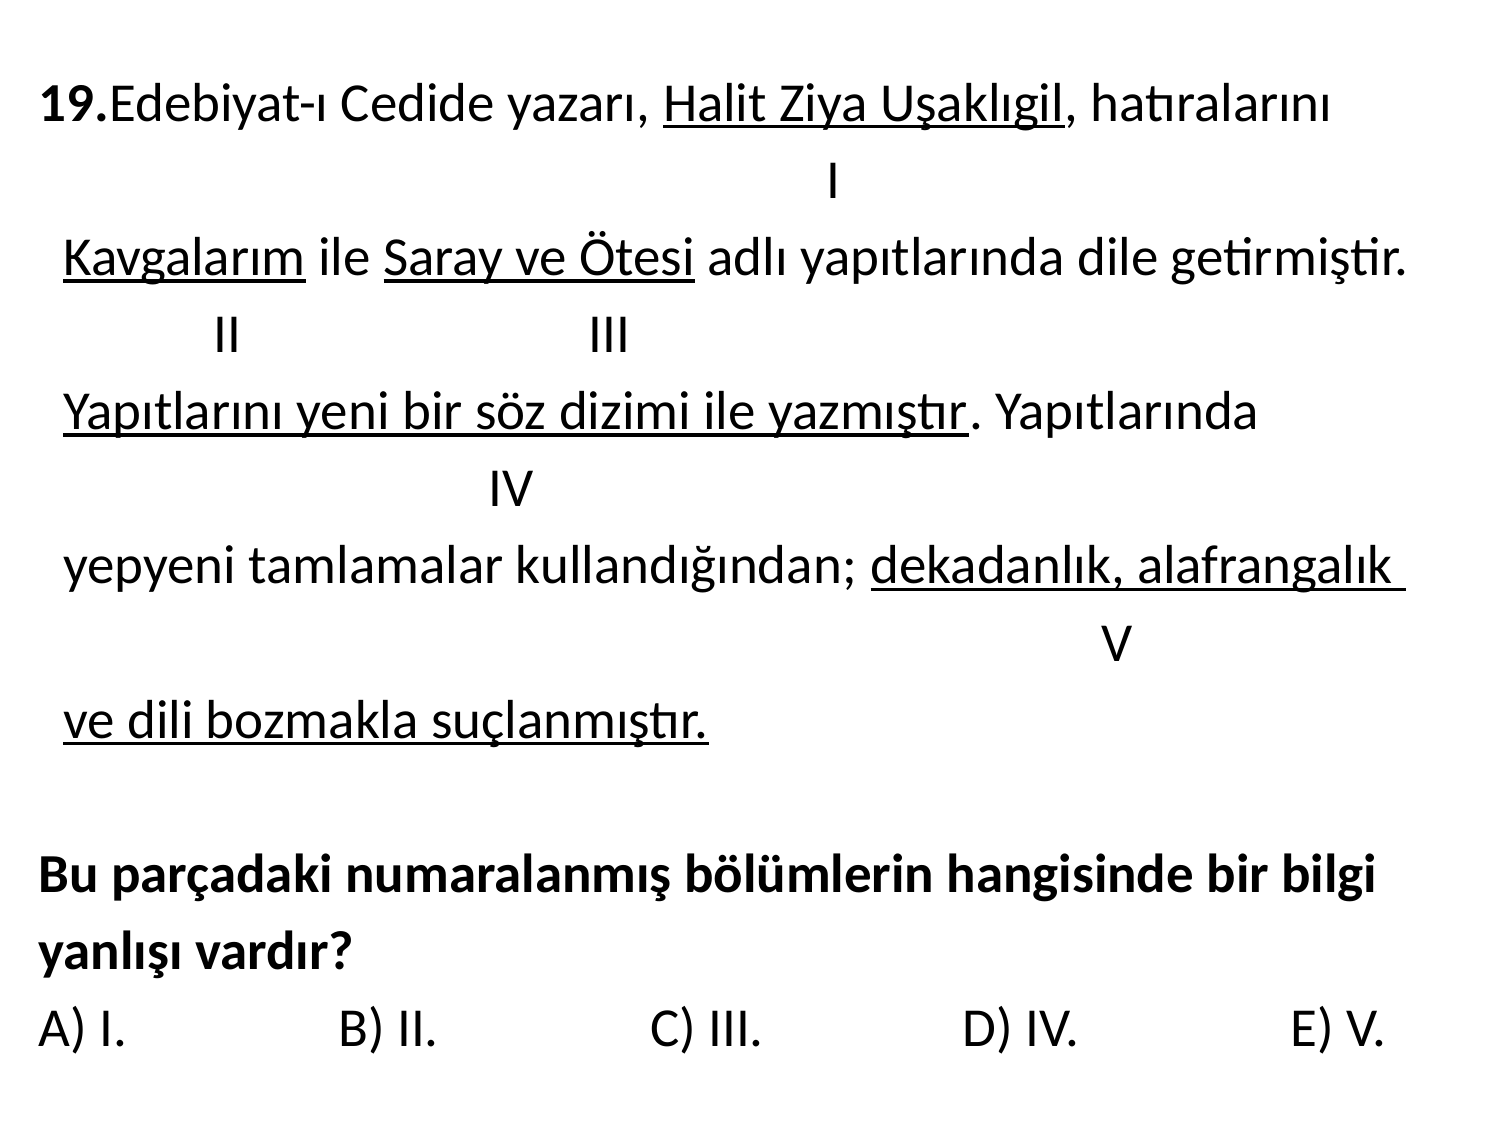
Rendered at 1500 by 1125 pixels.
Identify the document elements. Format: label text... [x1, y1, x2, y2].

list 19.Edebiyat-ı Cedide yazarı, Halit Ziya Uşaklıgil, hatıralarını I Kavgalarım ile Saray ve Ötesi adlı yapıtlarında dile getirmiştir. II III Yapıtlarını yeni bir söz dizimi ile yazmıştır. Yapıtlarında IV yepyeni tamlamalar kullandığından; dekadanlık, alafrangalık V ve dili bozmakla suçlanmıştır. Bu parçadaki numaralanmış bölümlerin hangisinde bir bilgi yanlışı vardır? A) I. B) II. C) III. D) IV. E) V. [23, 58, 1477, 1067]
